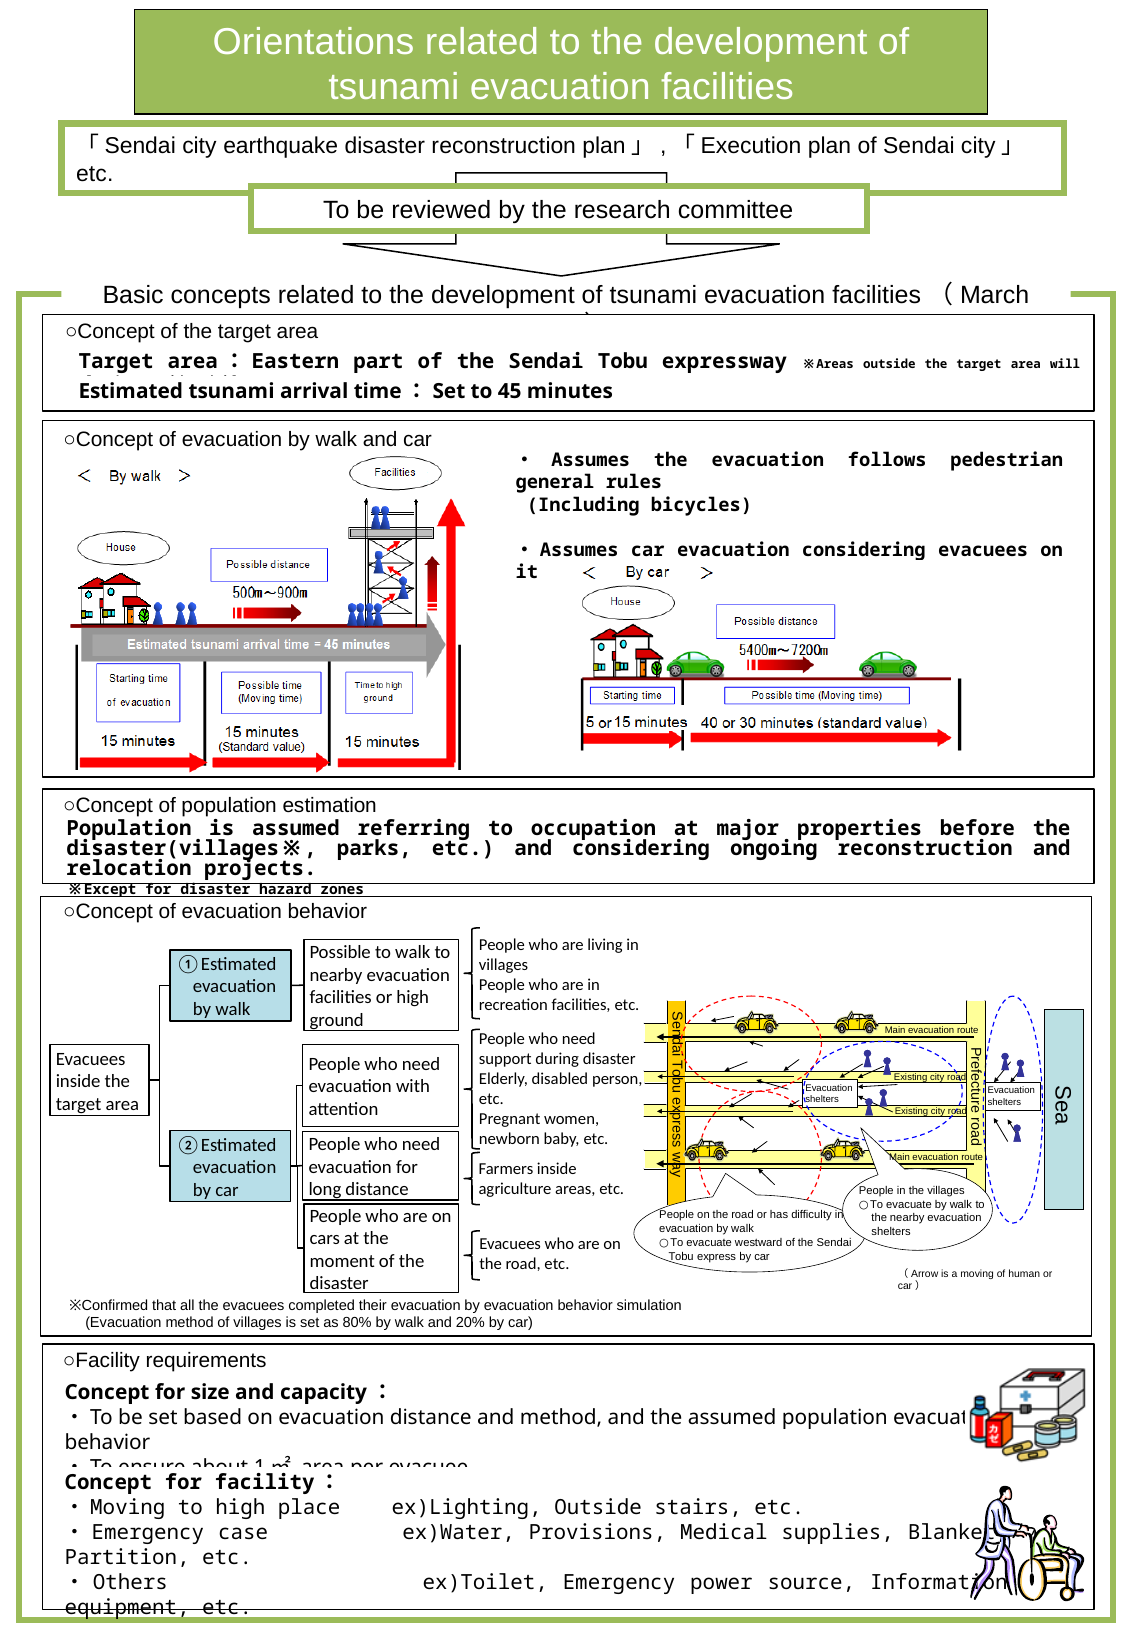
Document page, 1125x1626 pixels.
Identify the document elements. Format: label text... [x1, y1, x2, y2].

text_box [42, 314, 1094, 411]
text_box To be reviewed by the research committee [250, 186, 867, 231]
text_box Population is assumed referring to occupation at major properties before the disaster(villages※, parks, etc.) and considering ongoing reconstruction and relocation projects. ※Except for disaster hazard zones [54, 818, 1083, 881]
text_box People who need support during disaster Elderly, disabled person, etc. Pregnant women, newborn baby, etc. [464, 1020, 627, 1150]
text_box Farmers inside agriculture areas, etc. [463, 1150, 627, 1206]
text_box [288, 1344, 1094, 1610]
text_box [148, 985, 171, 1079]
text_box [40, 896, 1092, 1337]
text_box Concept for facility： ・Moving to high place ex)Lighting, Outside stairs, etc. ・Emergency case ex)Water, Provisions, Medical supplies, Blanket, Partition, etc. ・Others ex)Toilet, Emergency power source, Information equipment, etc. [52, 1467, 970, 1602]
text_box Evacuees who are on the road, etc. [464, 1225, 630, 1280]
text_box Concept for size and capacity： ・To be set based on evacuation distance and method, and the assumed population evacuation behavior ・To ensure about 1㎡ area per evacuee [52, 1377, 960, 1460]
text_box Target area：Eastern part of the Sendai Tobu expressway ※Areas outside the target area will also be considered if necessary. [66, 346, 1092, 376]
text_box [290, 1171, 305, 1249]
text_box [463, 927, 480, 1020]
text_box People who are on cars at the moment of the disaster [302, 1202, 461, 1295]
text_box [342, 231, 780, 276]
text_box [19, 293, 1113, 1621]
text_box 「Sendai city earthquake disaster reconstruction plan」,「Execution plan of Sendai city」 etc. [61, 123, 1065, 194]
text_box Possible to walk to nearby evacuation facilities or high ground [302, 938, 461, 1033]
text_box [42, 788, 1094, 884]
text_box [463, 1151, 480, 1206]
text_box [148, 1079, 171, 1167]
text_box ○Concept of population estimation [48, 784, 398, 824]
text_box ○Concept of evacuation behavior [48, 890, 388, 931]
text_box ②Estimated evacuation by car [168, 1129, 285, 1204]
picture [633, 995, 1085, 1274]
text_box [290, 1085, 303, 1164]
text_box Evacuees inside the target area [48, 1042, 143, 1117]
text_box （Arrow is a moving of human or car） [883, 1281, 1085, 1300]
picture [578, 560, 965, 755]
text_box ①Estimated evacuation by walk [168, 948, 293, 1023]
text_box [42, 1344, 971, 1610]
text_box People who need evacuation for long distance [307, 1129, 461, 1202]
picture [965, 1351, 1090, 1476]
picture [70, 454, 469, 775]
text_box People who need evacuation with attention [301, 1042, 461, 1128]
text_box [463, 1230, 480, 1281]
text_box ○Facility requirements [48, 1339, 288, 1380]
text_box [42, 420, 1094, 777]
text_box ○Concept of the target area [50, 310, 334, 351]
text_box ※Confirmed that all the evacuees completed their evacuation by evacuation behavior simulation (Evacuation method of villages is set as 80% by walk and 20% by car) [54, 1288, 1083, 1337]
picture [970, 1485, 1085, 1602]
text_box People who are living in villages People who are in recreation facilities, etc. [464, 926, 665, 1020]
text_box [455, 172, 667, 186]
text_box Basic concepts related to the development of tsunami evacuation facilities（March 2013） [61, 270, 1071, 314]
text_box Orientations related to the development of tsunami evacuation facilities [134, 9, 988, 115]
text_box Estimated tsunami arrival time：Set to 45 minutes [66, 376, 693, 406]
text_box [463, 1028, 480, 1150]
text_box ・Assumes the evacuation follows pedestrian general rules (Including bicycles) ・Assumes car evacuation considering evacuees on it [503, 446, 1075, 530]
